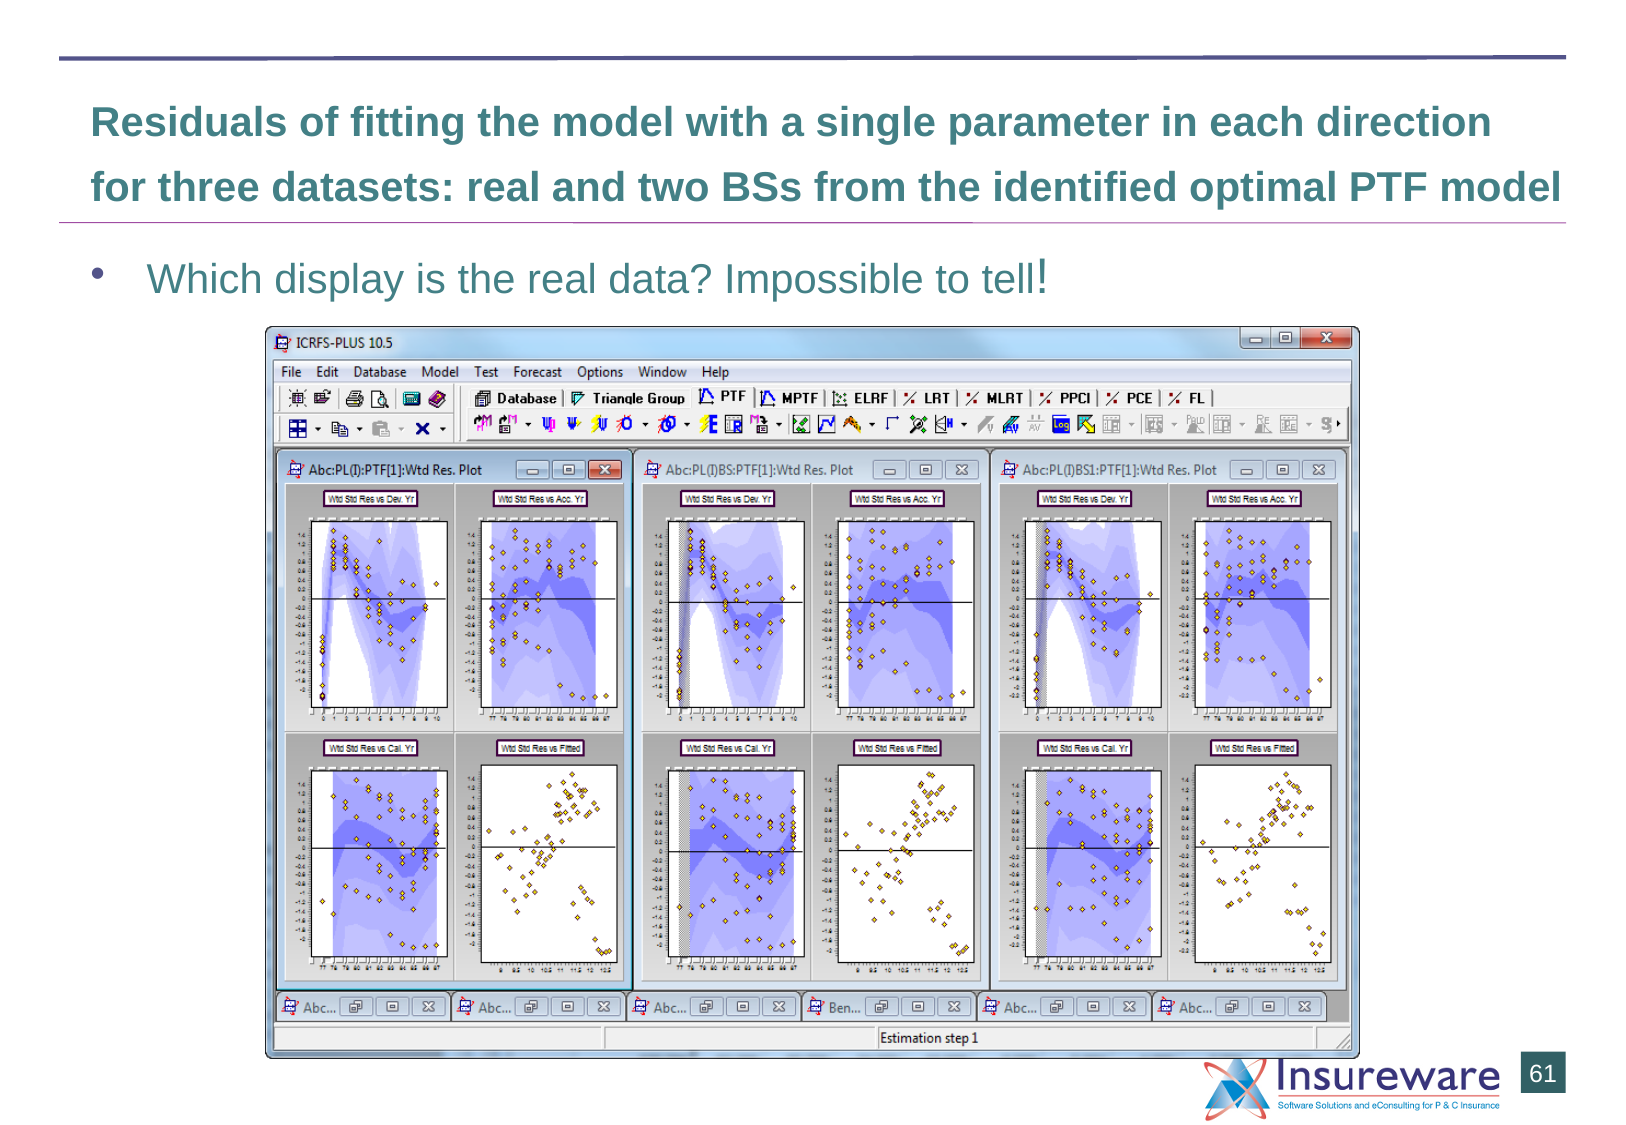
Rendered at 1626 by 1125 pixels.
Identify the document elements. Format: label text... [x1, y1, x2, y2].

list Which display is the real data? Impossible to tell! [90, 243, 1568, 1006]
slide_number 60 [1520, 1051, 1566, 1093]
title Residuals of fitting the model with a single parameter in each direction for three datasets: real and two BSs from the identified optimal PTF model [90, 79, 1568, 204]
picture [265, 325, 1500, 1122]
